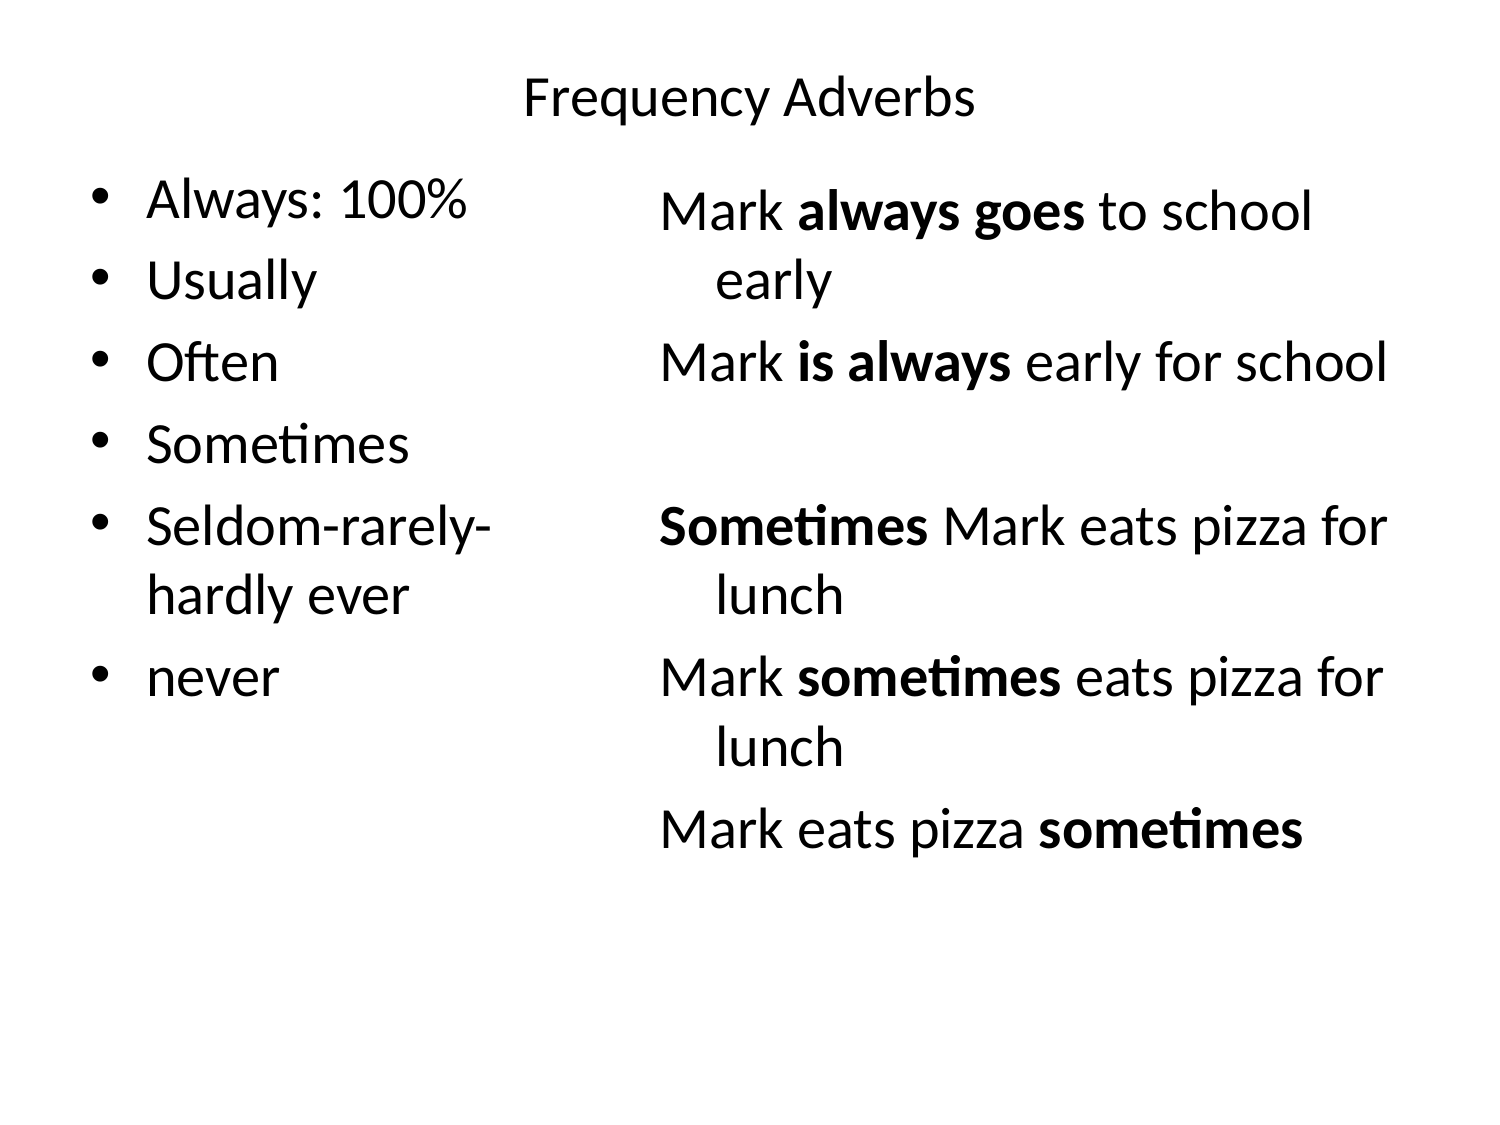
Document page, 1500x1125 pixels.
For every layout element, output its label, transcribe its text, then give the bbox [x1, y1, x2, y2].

list Mark always goes to school early Mark is always early for school Sometimes Mark eats pizza for lunch Mark sometimes eats pizza for lunch Mark eats pizza sometimes [644, 164, 1425, 1005]
title Frequency Adverbs [75, 45, 1425, 141]
list Always: 100% Usually Often Sometimes Seldom-rarely-hardly ever never [75, 152, 516, 1005]
